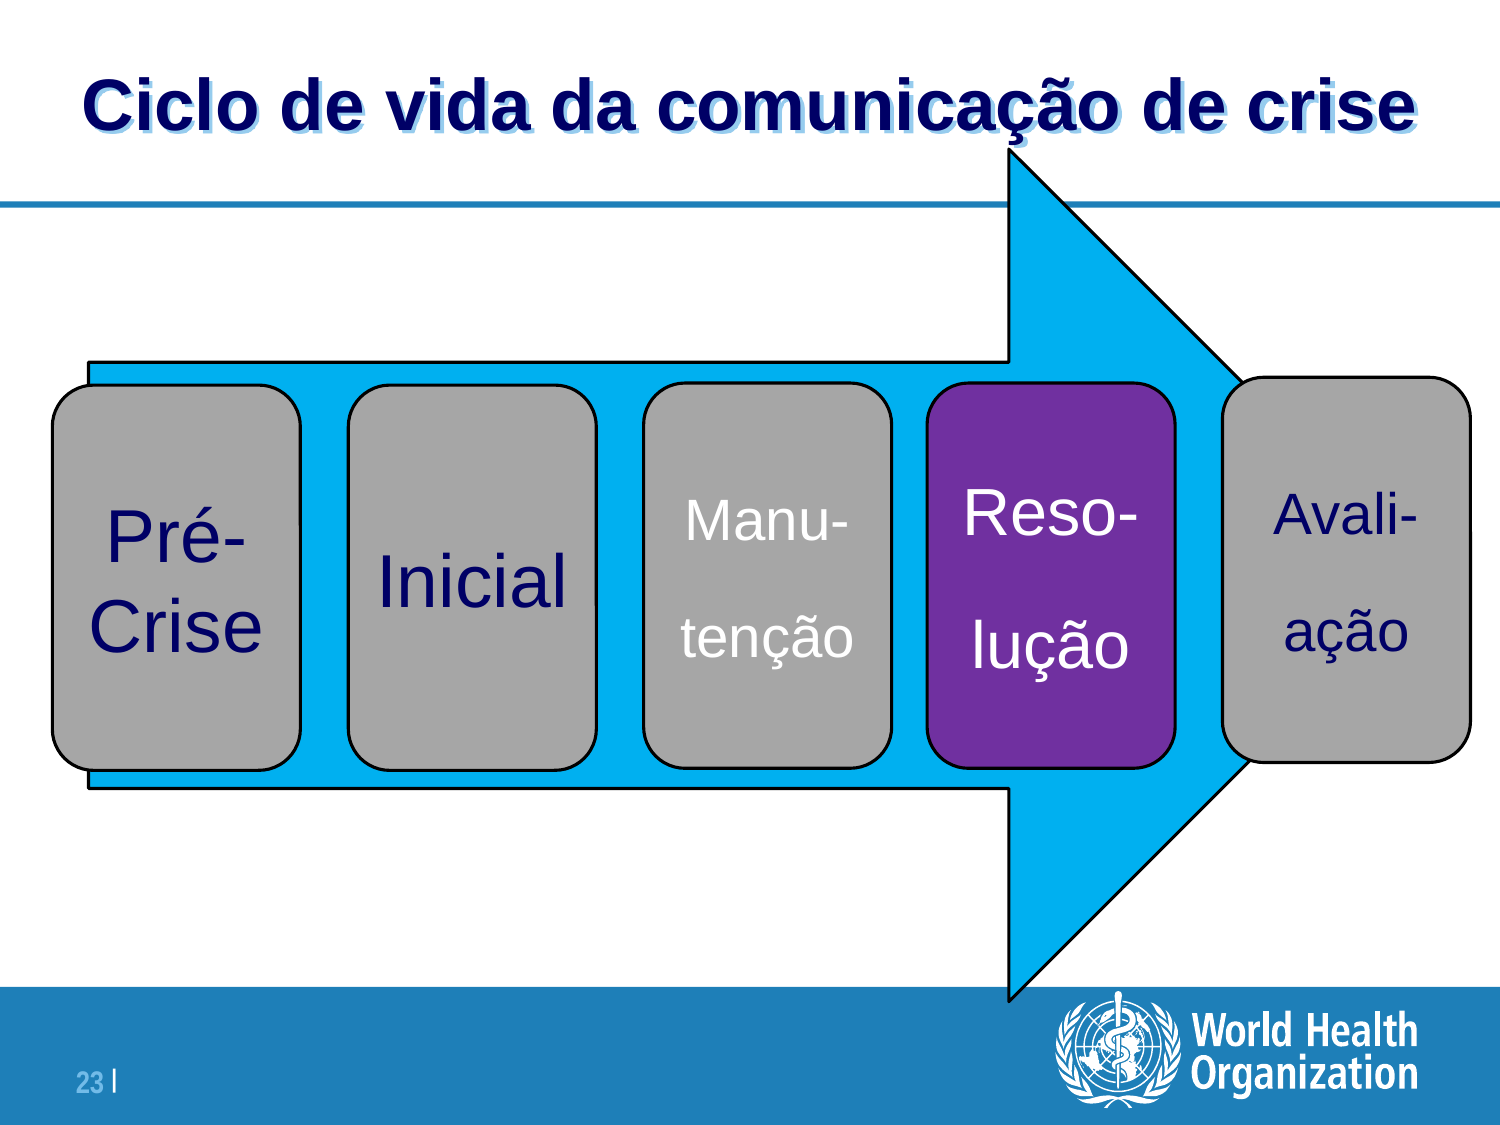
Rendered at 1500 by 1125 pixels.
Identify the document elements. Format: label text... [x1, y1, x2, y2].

text_box Pré-Crise [52, 385, 301, 771]
text_box [88, 149, 1250, 1002]
text_box Reso- lução [927, 383, 1176, 769]
text_box Avali- ação [1222, 377, 1471, 763]
text_box Manu- tenção [643, 383, 892, 769]
text_box Inicial [348, 385, 597, 771]
title Ciclo de vida da comunicação de crise [0, 0, 1500, 204]
